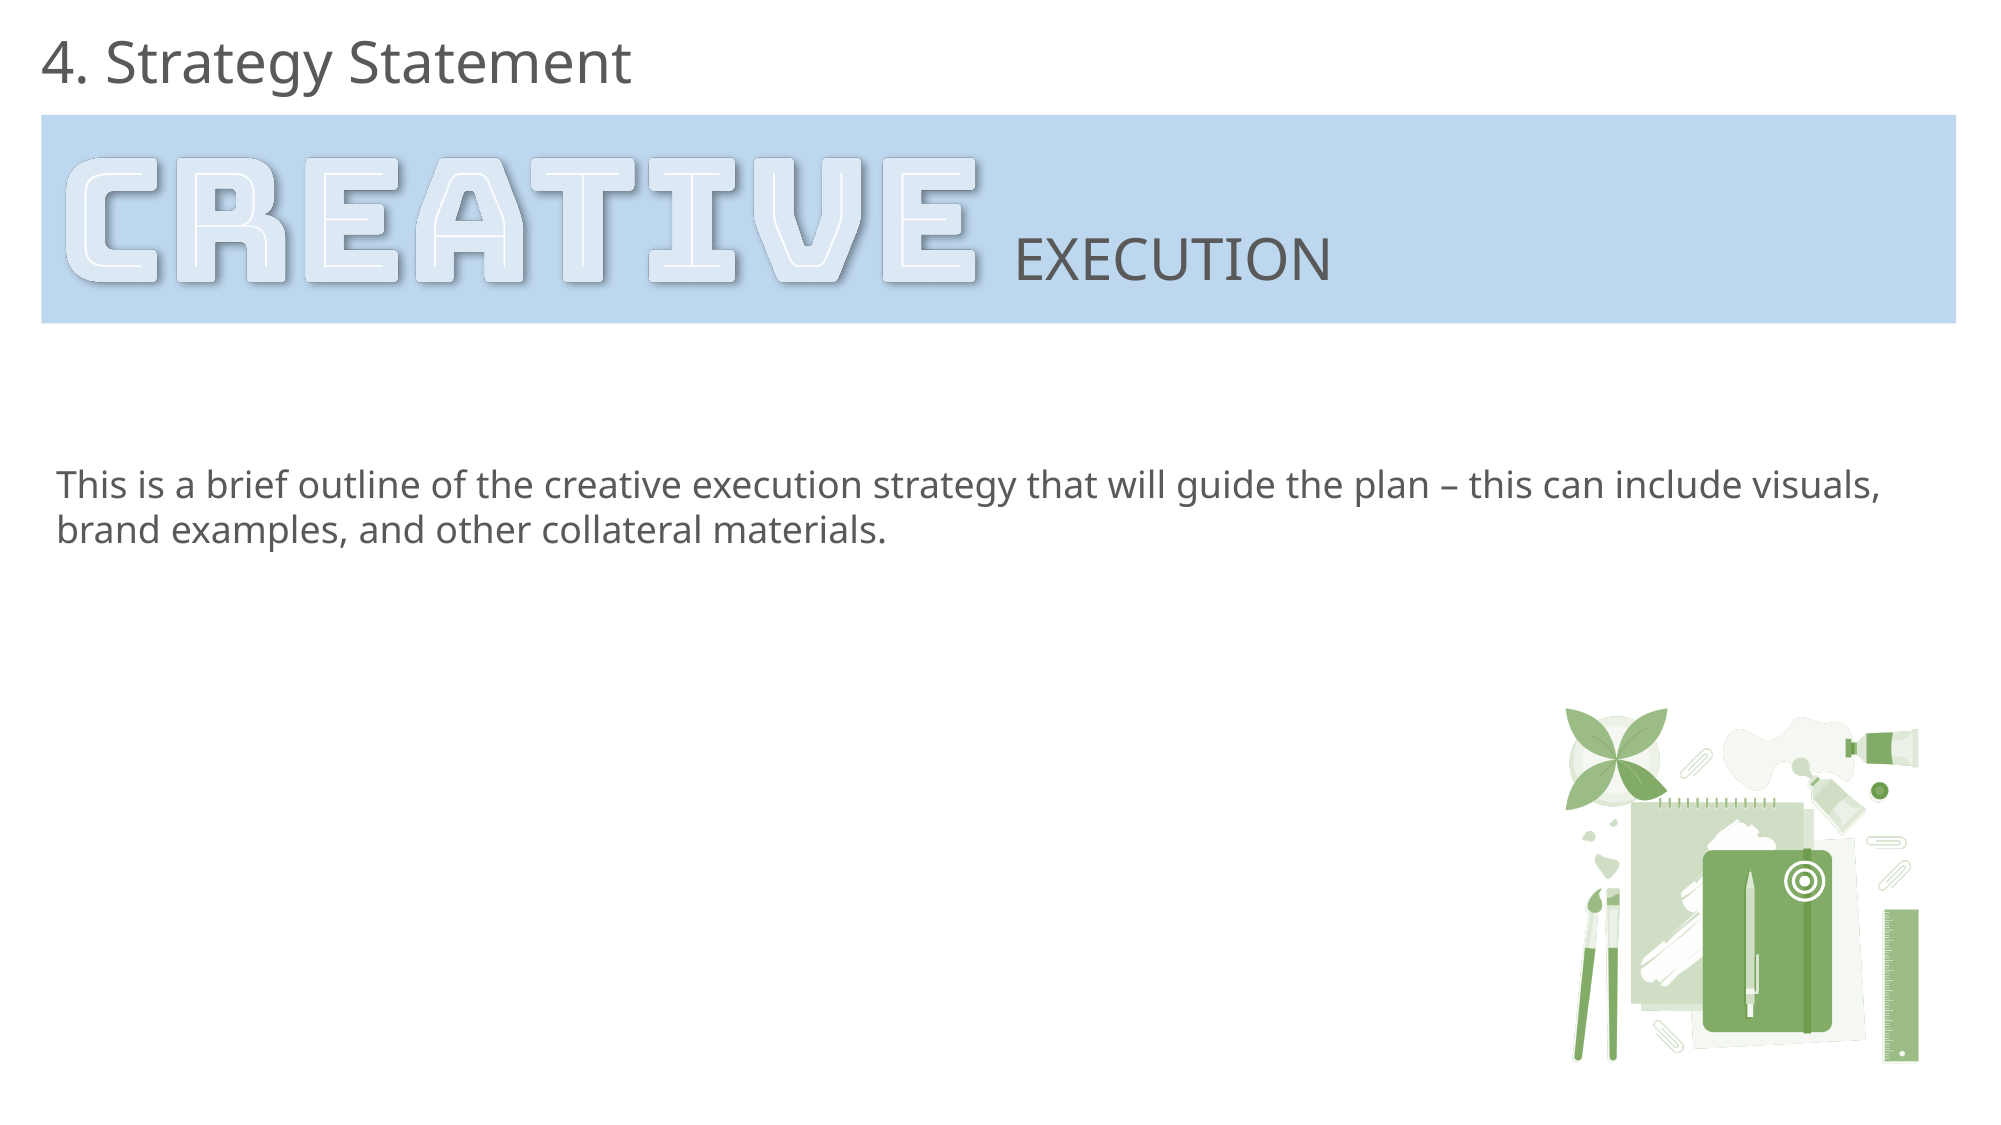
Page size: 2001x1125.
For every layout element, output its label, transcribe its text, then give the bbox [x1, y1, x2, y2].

text_box EXECUTION [998, 214, 1385, 300]
text_box [40, 114, 1957, 324]
text_box 4. Strategy Statement [26, 18, 1969, 103]
text_box This is a brief outline of the creative execution strategy that will guide the plan – this can include visuals, brand examples, and other collateral materials. [41, 453, 1957, 559]
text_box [1512, 651, 1972, 1111]
picture [59, 148, 999, 297]
